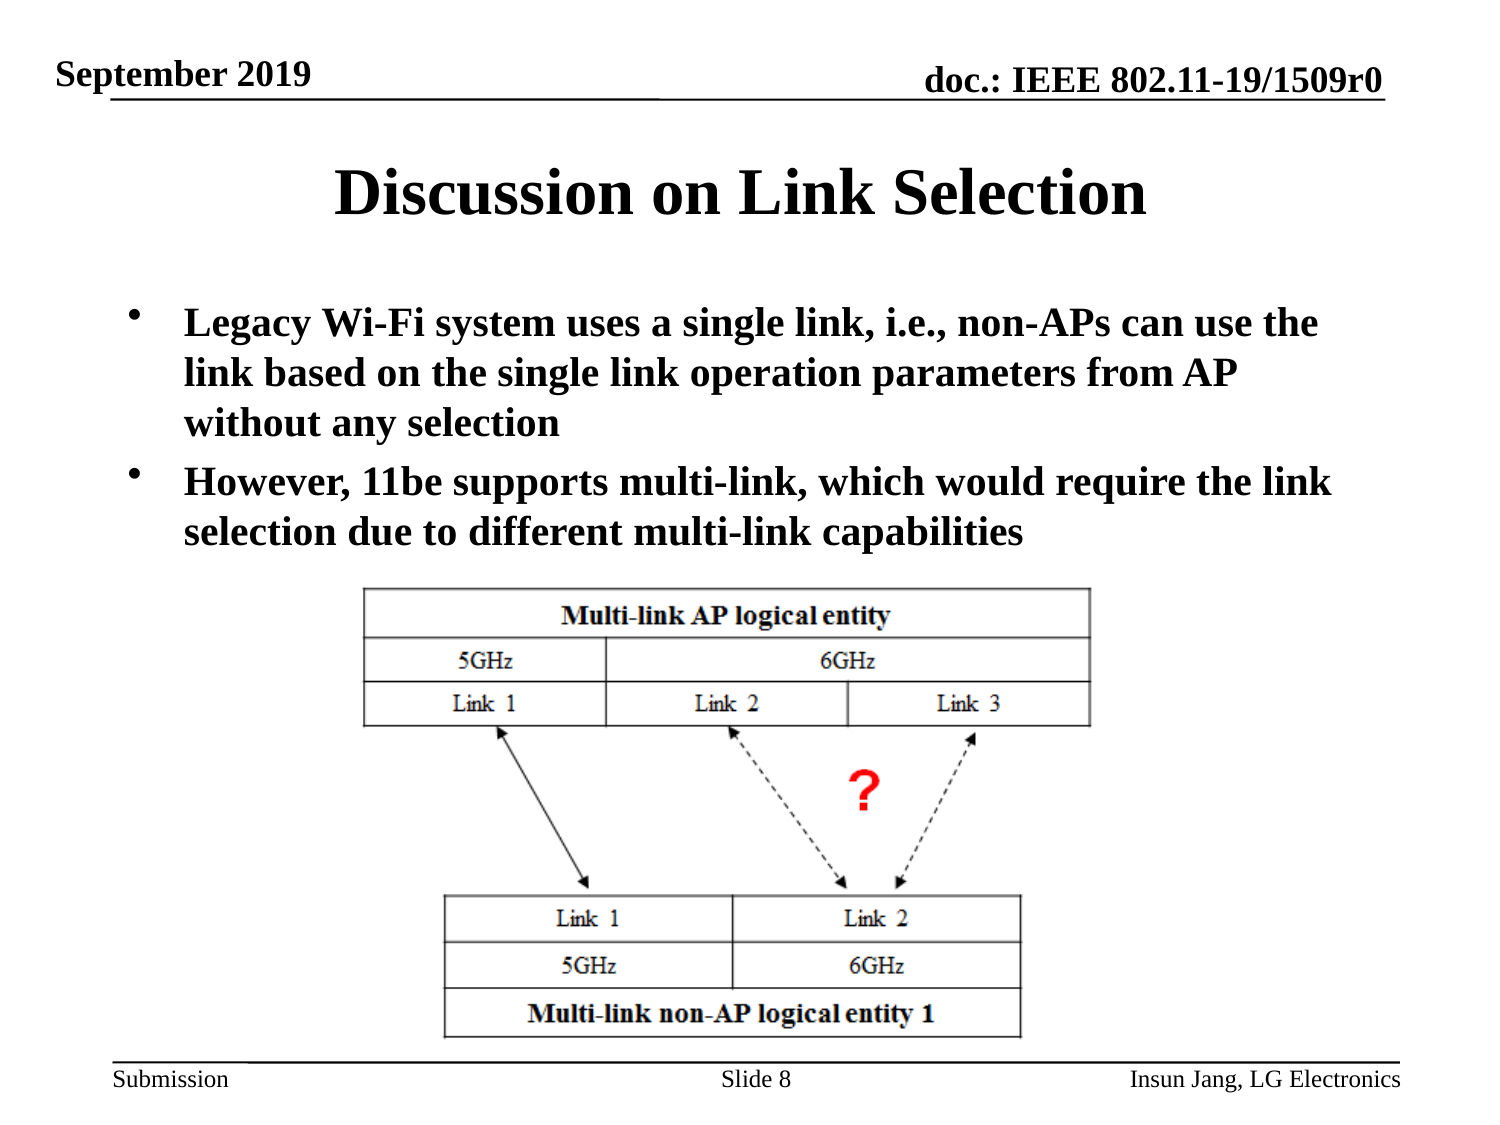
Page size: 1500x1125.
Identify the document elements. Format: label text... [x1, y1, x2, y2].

list Legacy Wi-Fi system uses a single link, i.e., non-APs can use the link based on the single link operation parameters from AP without any selection However, 11be supports multi-link, which would require the link selection due to different multi-link capabilities [112, 287, 1388, 1025]
footer Insun Jang, LG Electronics [1125, 1061, 1402, 1093]
picture [362, 585, 1093, 1048]
slide_number Slide 8 [712, 1061, 800, 1093]
title Discussion on Link Selection [112, 112, 1388, 263]
